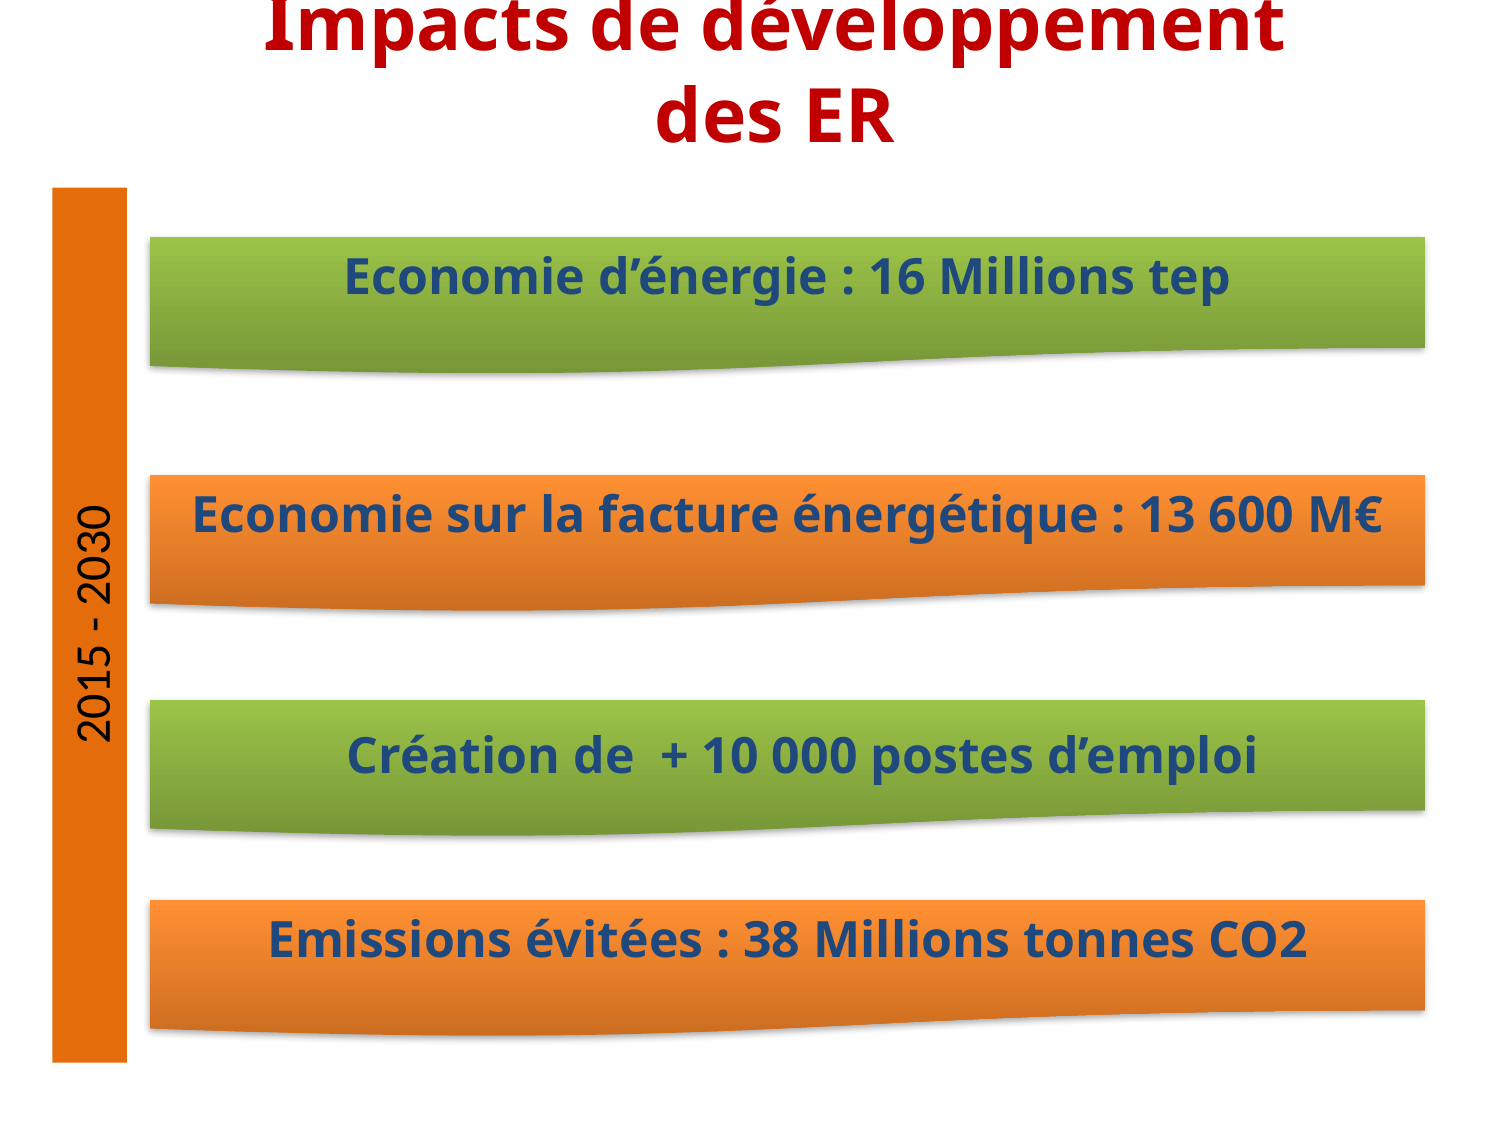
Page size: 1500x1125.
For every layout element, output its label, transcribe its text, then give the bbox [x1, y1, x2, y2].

text_box Emissions évitées : 38 Millions tonnes CO2 [149, 899, 1425, 1036]
text_box 2015 - 2030 [52, 187, 127, 1063]
text_box Impacts de développement des ER [212, 0, 1338, 150]
text_box Economie sur la facture énergétique : 13 600 M€ [149, 474, 1425, 611]
text_box Economie d’énergie : 16 Millions tep [149, 237, 1425, 374]
text_box Création de + 10 000 postes d’emploi [149, 699, 1425, 836]
